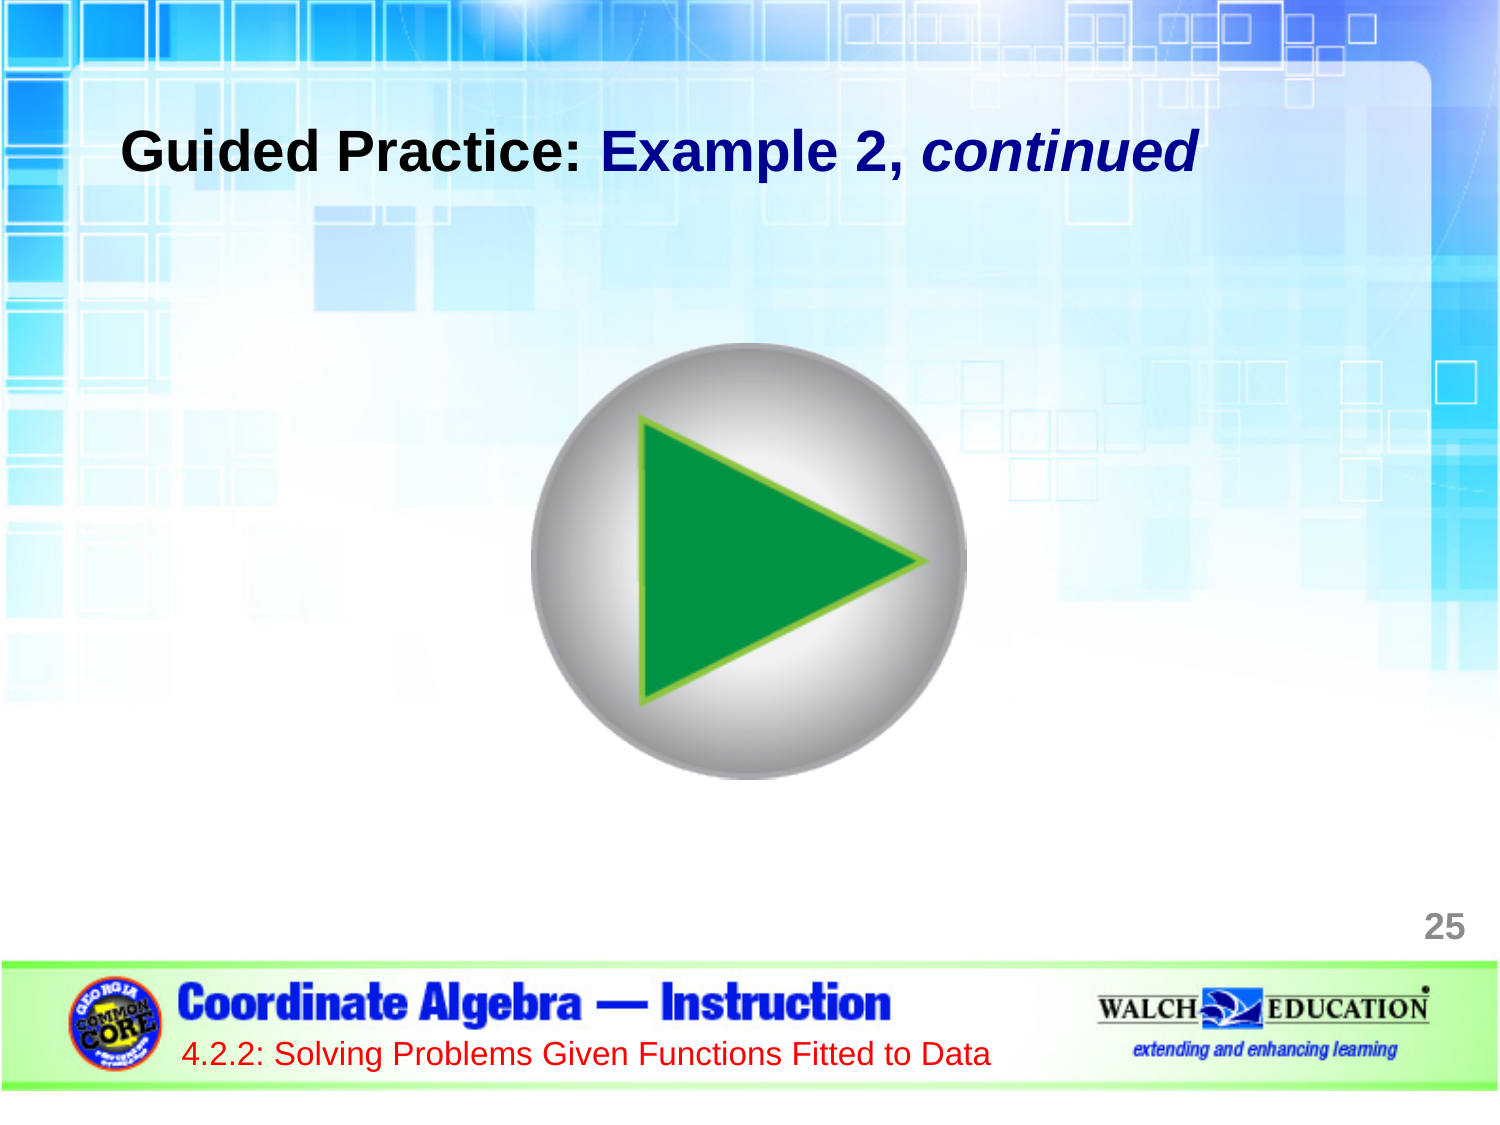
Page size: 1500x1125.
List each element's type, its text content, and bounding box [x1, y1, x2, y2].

list 4.2.2: Solving Problems Given Functions Fitted to Data [166, 1024, 1074, 1069]
subtitle Guided Practice: Example 2, continued [105, 105, 1394, 925]
picture [1, 0, 1500, 1091]
slide_number 25 [1361, 901, 1481, 949]
